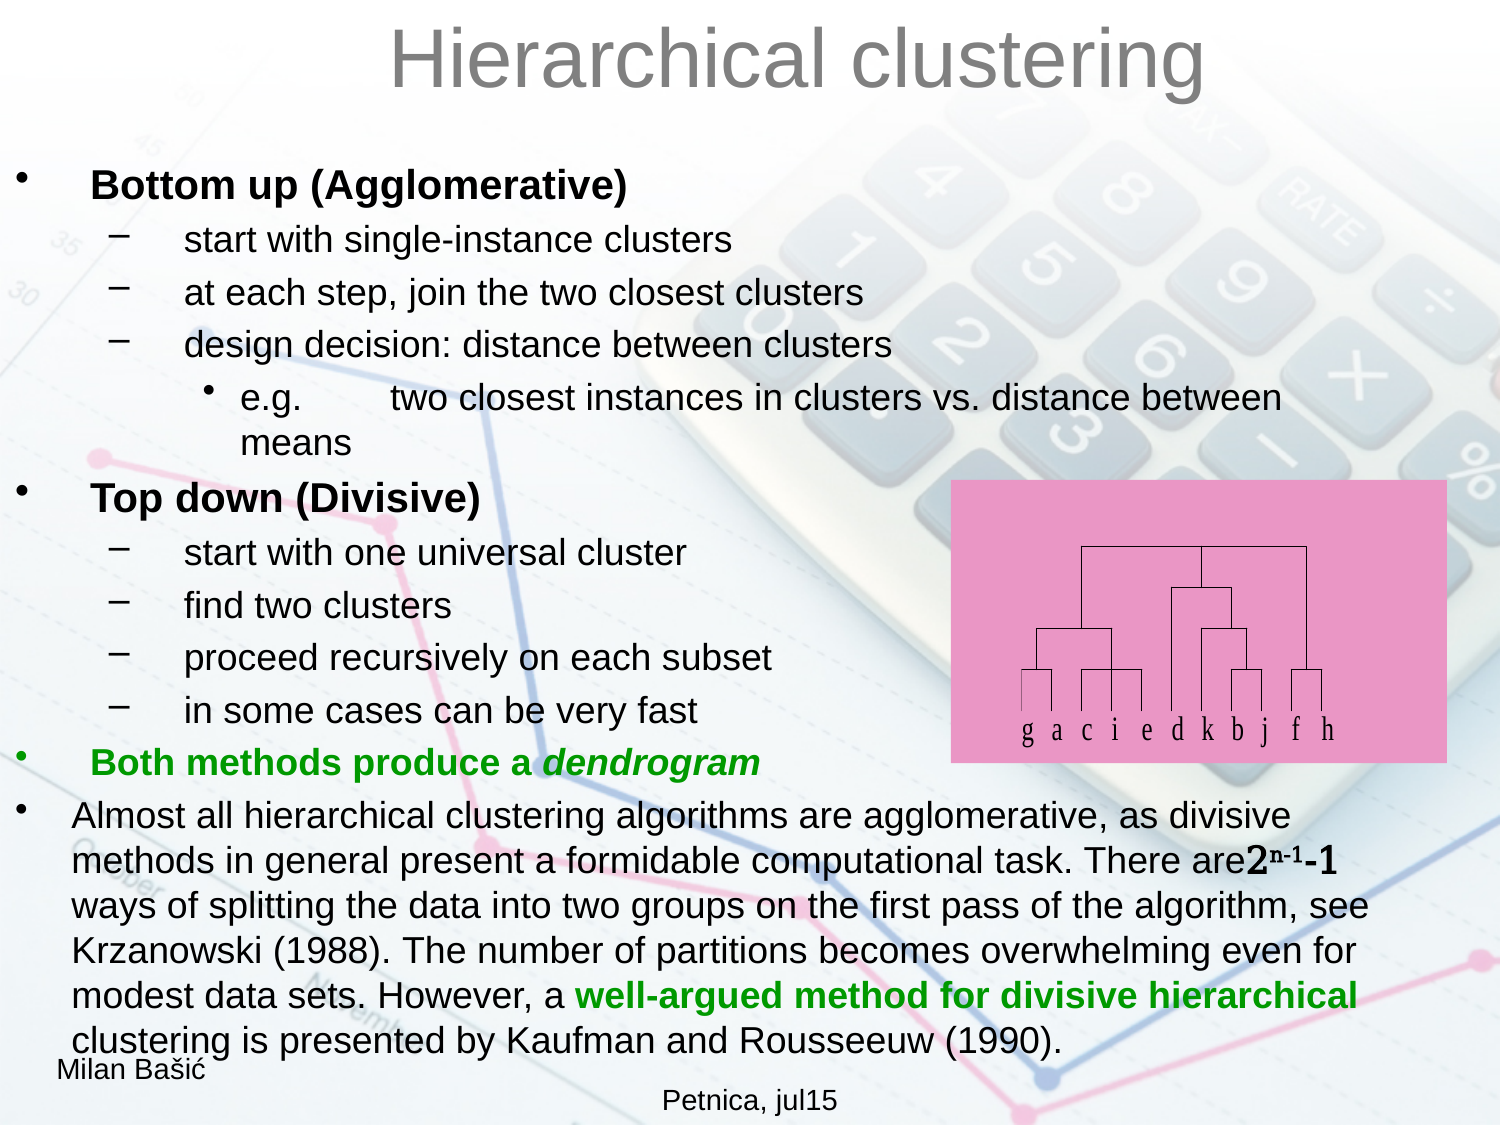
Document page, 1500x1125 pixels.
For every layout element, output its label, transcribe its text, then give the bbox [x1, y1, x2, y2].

picture [0, 0, 1500, 1125]
text_box [950, 479, 1447, 764]
footer Petnica, jul15 [454, 1073, 1046, 1125]
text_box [1021, 361, 1472, 752]
text_box Milan Bašić [41, 1042, 392, 1094]
list Bottom up (Agglomerative) start with single-instance clusters at each step, join the two closest clusters design decision: distance between clusters e.g. two closest instances in clusters vs. distance between means Top down (Divisive) start with one universal cluster find two clusters proceed recursively on each subset in some cases can be very fast Both methods produce a dendrogram Almost all hierarchical clustering algorithms are agglomerative, as divisive methods in general present a formidable computational task. There are2n-1-1 ways of splitting the data into two groups on the first pass of the algorithm, see Krzanowski (1988). The number of partitions becomes overwhelming even for modest data sets. However, a well-argued method for divisive hierarchical clustering is presented by Kaufman and Rousseeuw (1990). [0, 149, 1388, 826]
title Hierarchical clustering [122, 13, 1474, 97]
